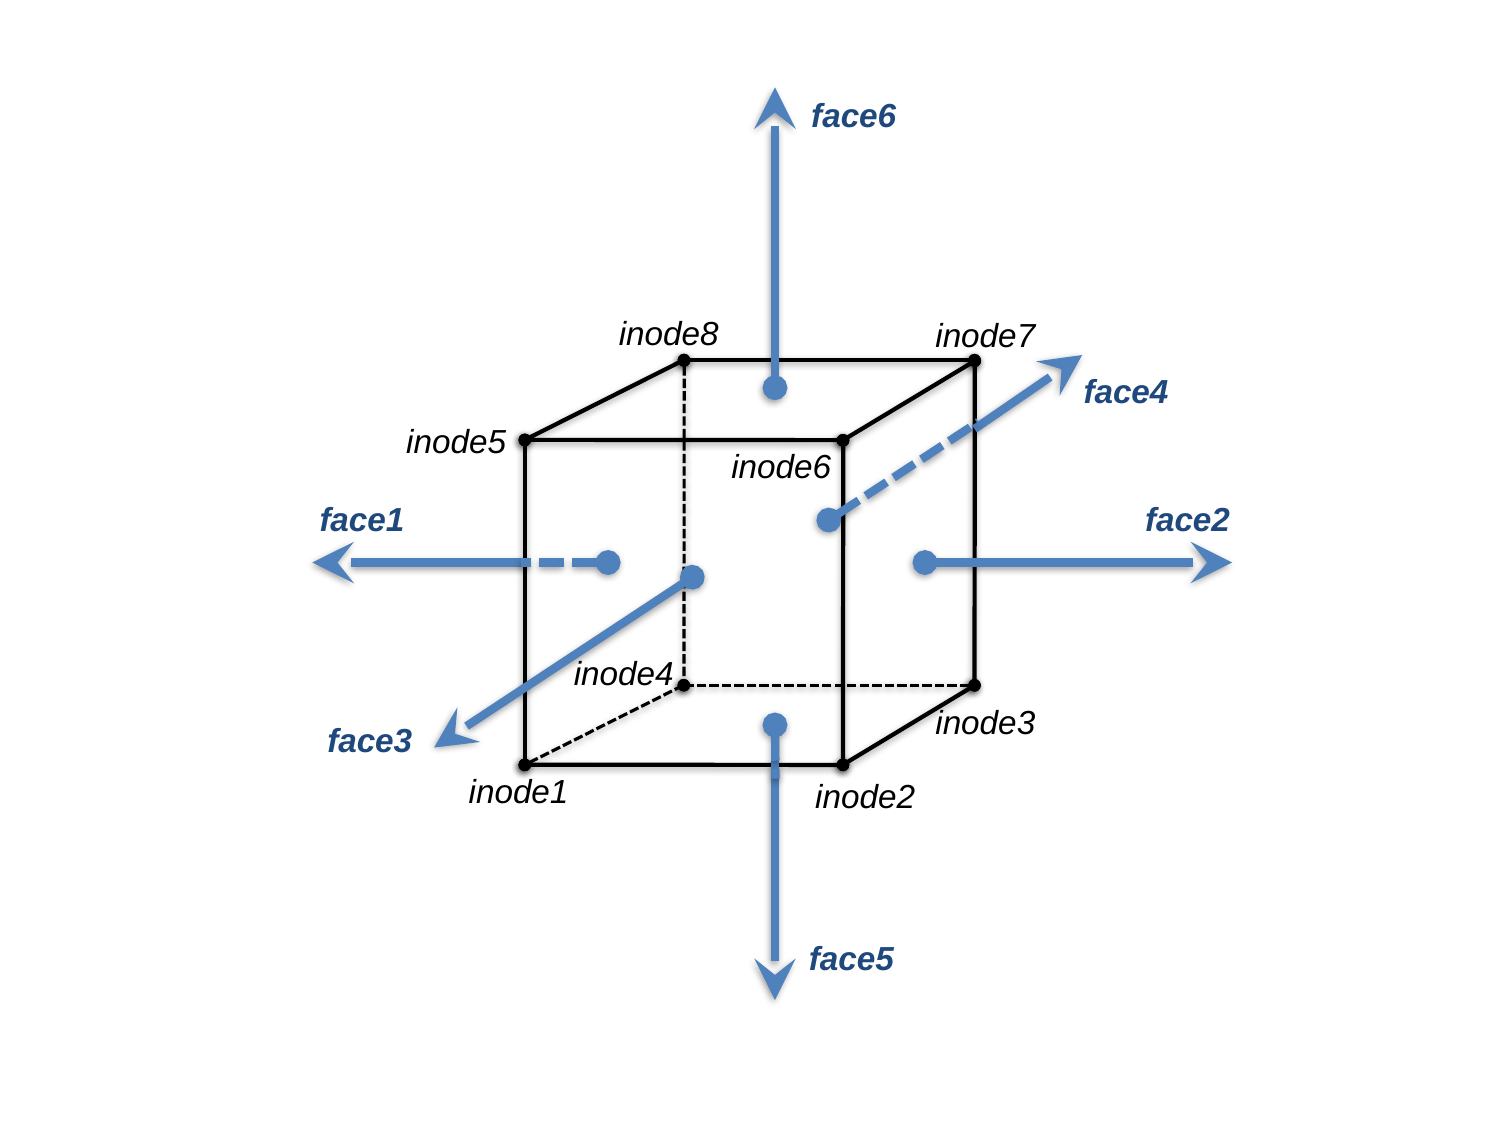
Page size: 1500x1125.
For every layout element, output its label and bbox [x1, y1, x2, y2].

text_box [286, 86, 1263, 1001]
